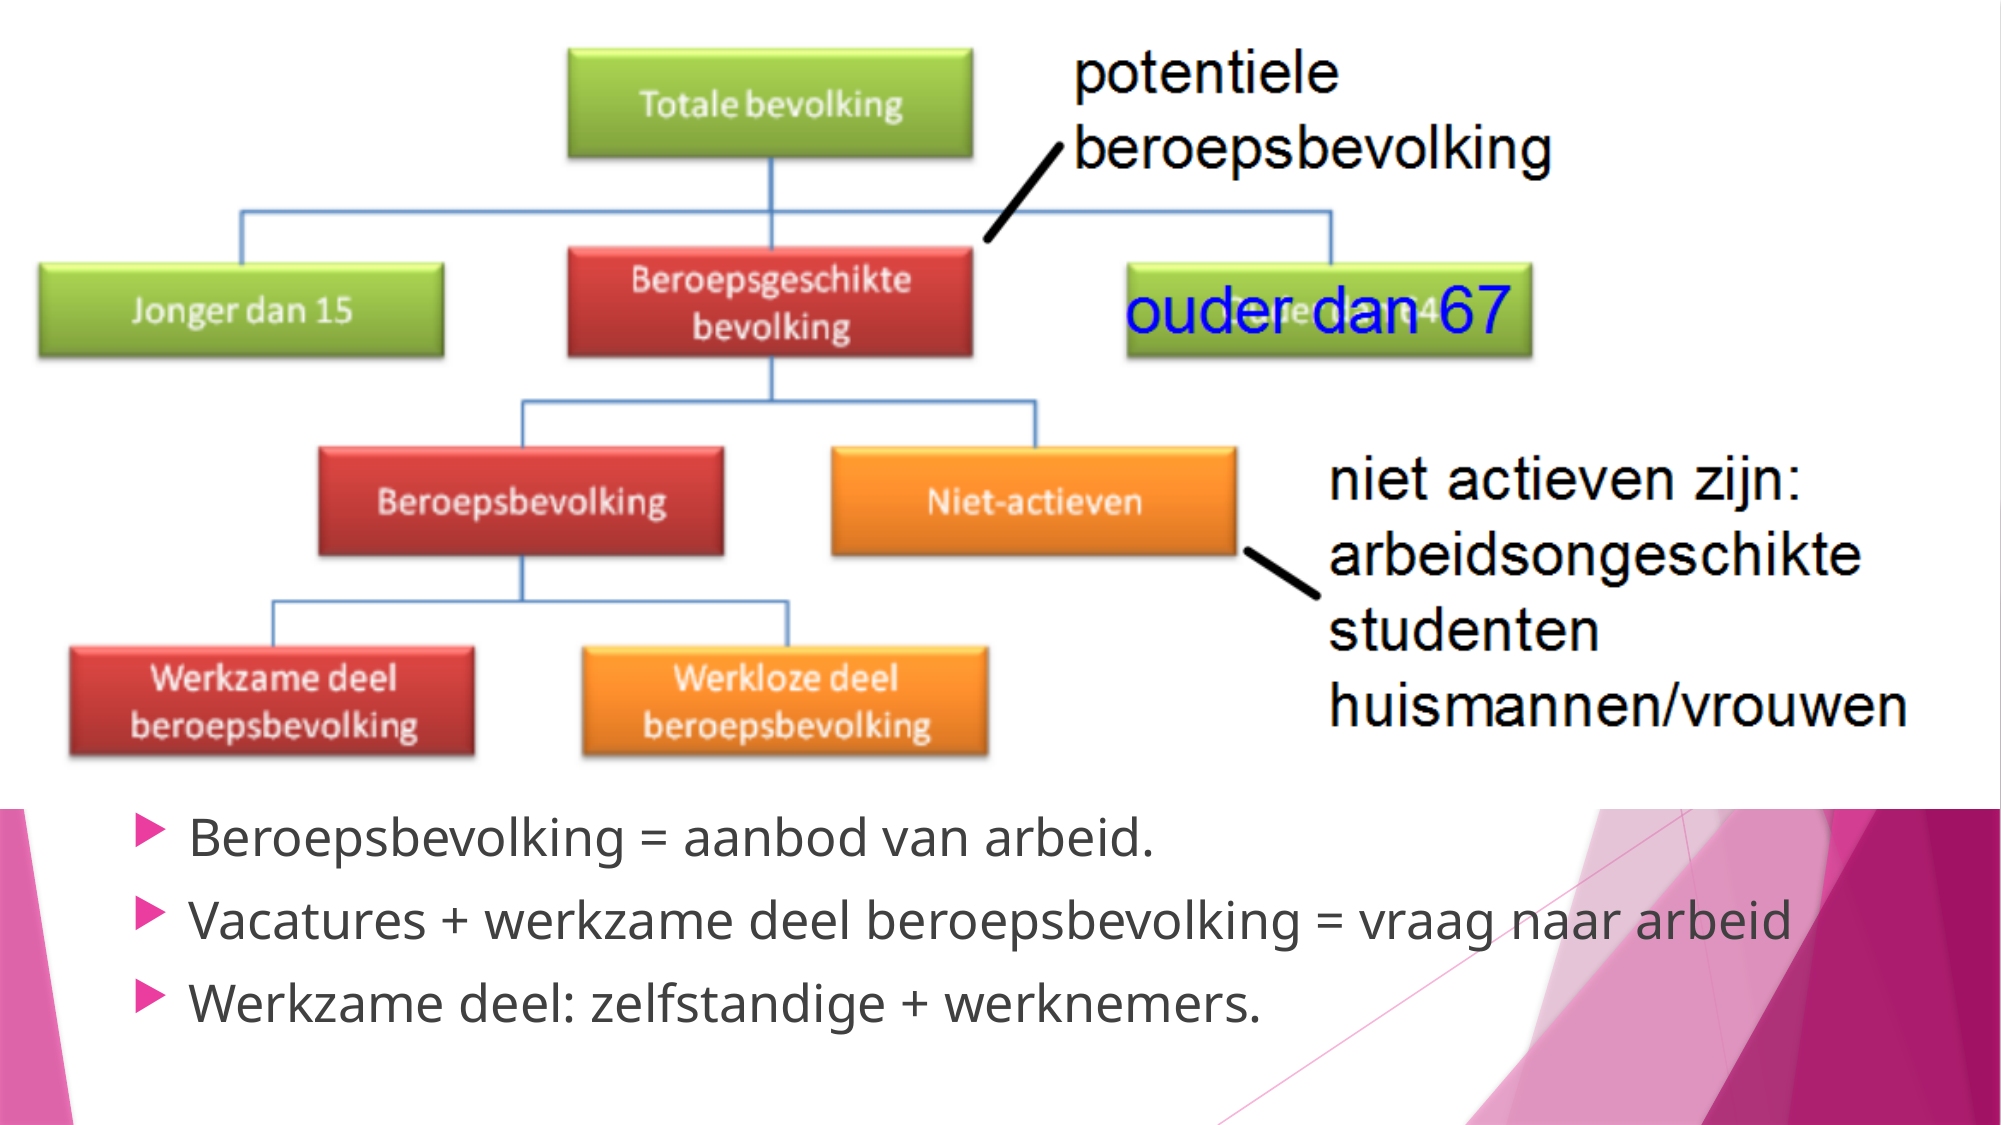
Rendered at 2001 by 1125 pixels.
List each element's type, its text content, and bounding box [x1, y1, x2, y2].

list Beroepsbevolking = aanbod van arbeid. Vacatures + werkzame deel beroepsbevolking = vraag naar arbeid Werkzame deel: zelfstandige + werknemers. [116, 820, 1871, 1093]
picture [0, 0, 2000, 809]
